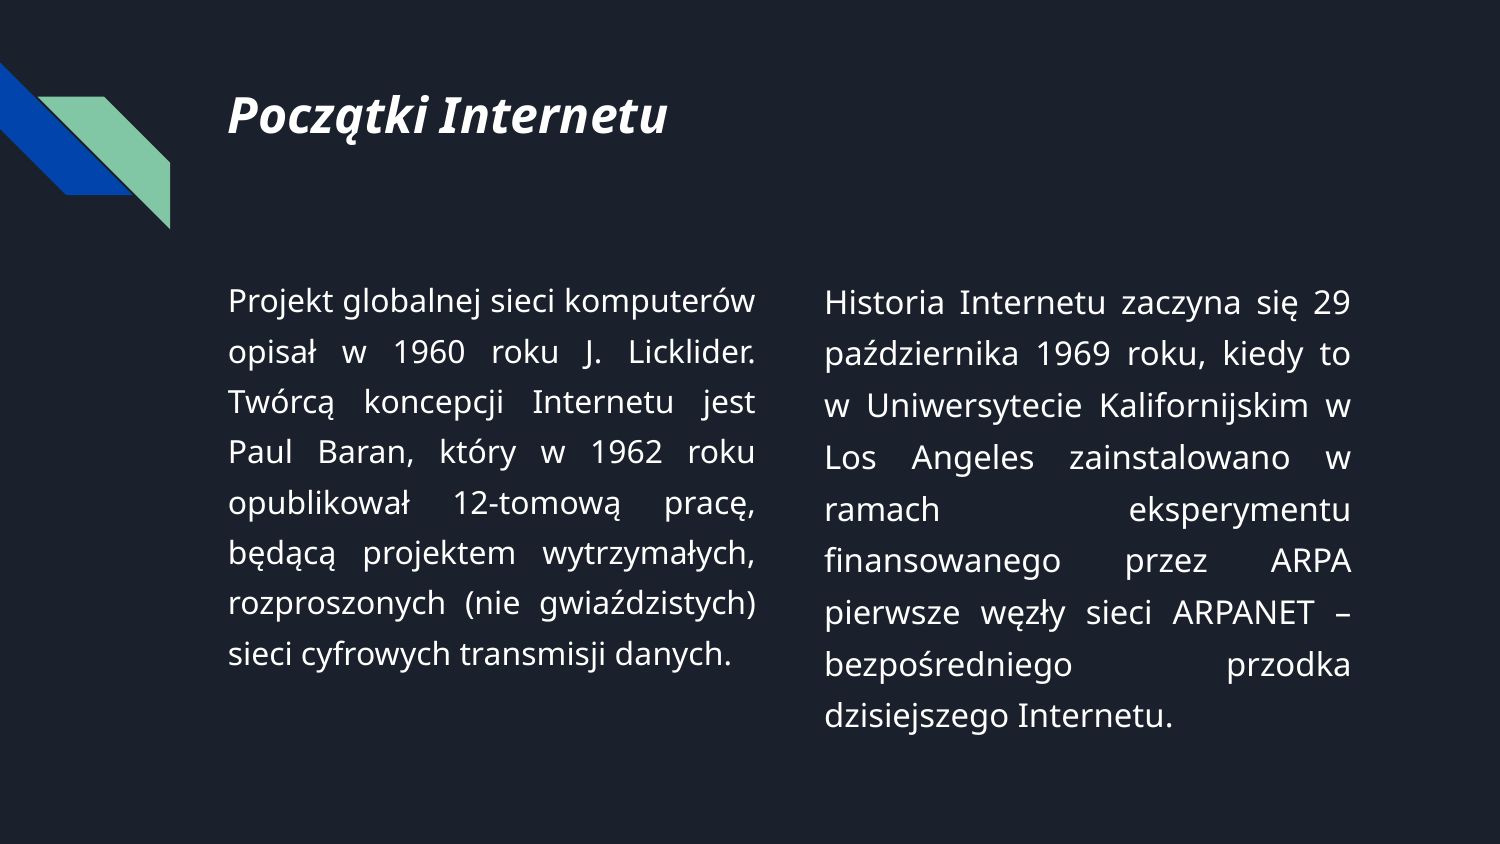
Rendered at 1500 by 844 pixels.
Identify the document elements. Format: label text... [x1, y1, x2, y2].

list Projekt globalnej sieci komputerów opisał w 1960 roku J. Licklider. Twórcą koncepcji Internetu jest Paul Baran, który w 1962 roku opublikował 12-tomową pracę, będącą projektem wytrzymałych, rozproszonych (nie gwiaździstych) sieci cyfrowych transmisji danych. [212, 257, 772, 735]
list Historia Internetu zaczyna się 29 października 1969 roku, kiedy to w Uniwersytecie Kalifornijskim w Los Angeles zainstalowano w ramach eksperymentu finansowanego przez ARPA pierwsze węzły sieci ARPANET – bezpośredniego przodka dzisiejszego Internetu. [809, 257, 1368, 755]
title Początki Internetu [212, 64, 1368, 215]
